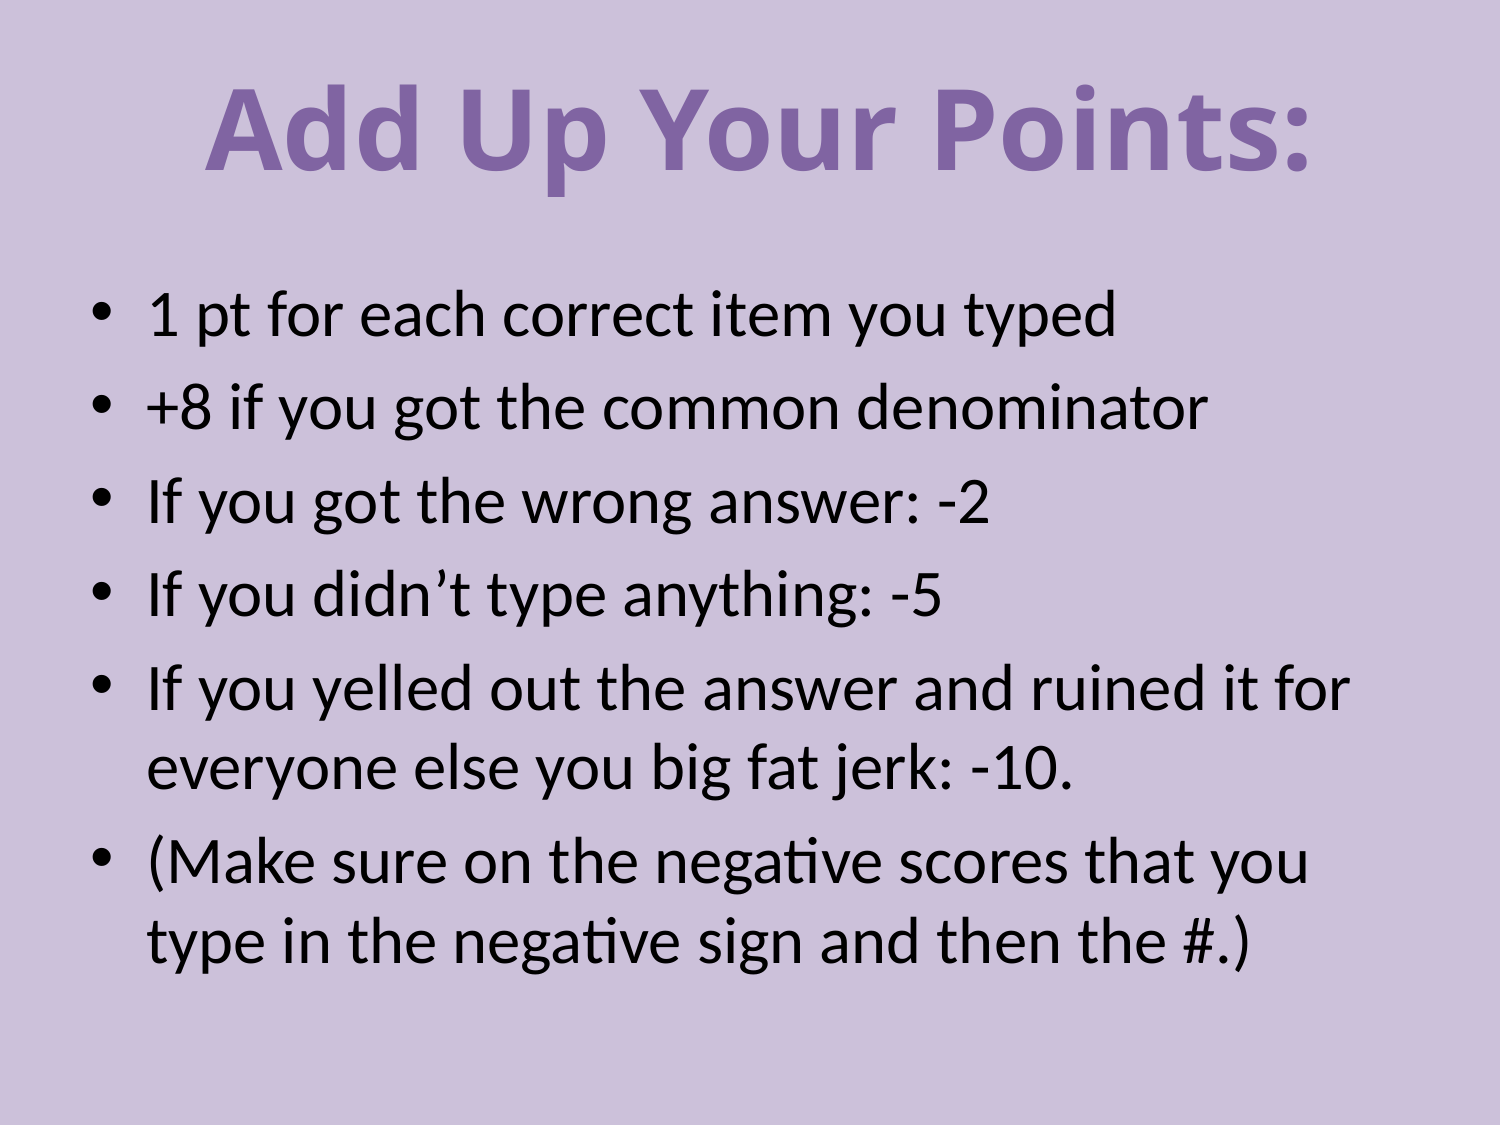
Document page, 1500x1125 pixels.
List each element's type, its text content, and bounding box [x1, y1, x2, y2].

list 1 pt for each correct item you typed +8 if you got the common denominator If you got the wrong answer: -2 If you didn’t type anything: -5 If you yelled out the answer and ruined it for everyone else you big fat jerk: -10. (Make sure on the negative scores that you type in the negative sign and then the #.) [75, 262, 1425, 1005]
text_box Add Up Your Points: [190, 49, 1330, 200]
